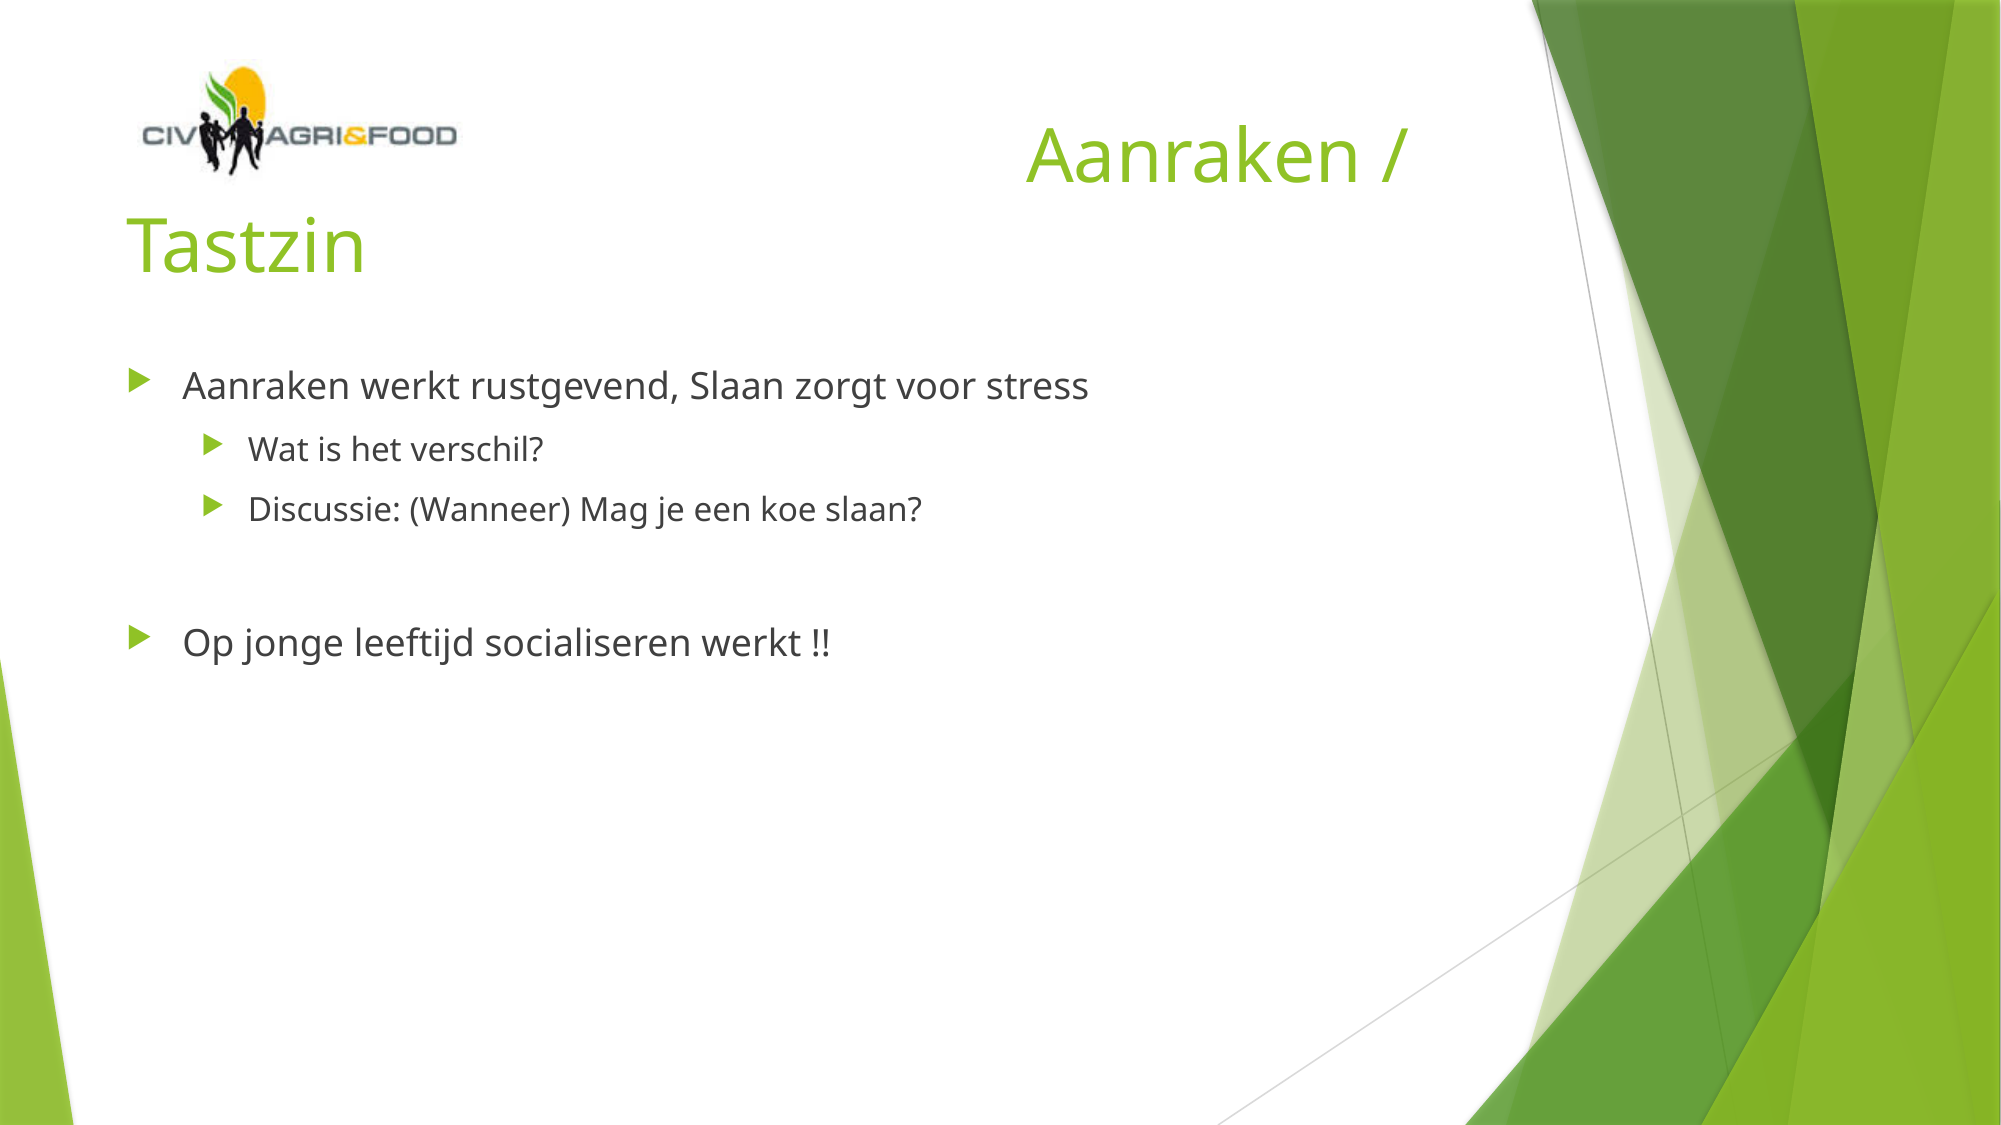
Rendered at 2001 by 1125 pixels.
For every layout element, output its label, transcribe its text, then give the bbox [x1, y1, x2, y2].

list Aanraken werkt rustgevend, Slaan zorgt voor stress Wat is het verschil? Discussie: (Wanneer) Mag je een koe slaan? Op jonge leeftijd socialiseren werkt !! [111, 354, 1522, 992]
title Aanraken / Tastzin [111, 99, 1522, 317]
picture [137, 59, 463, 99]
